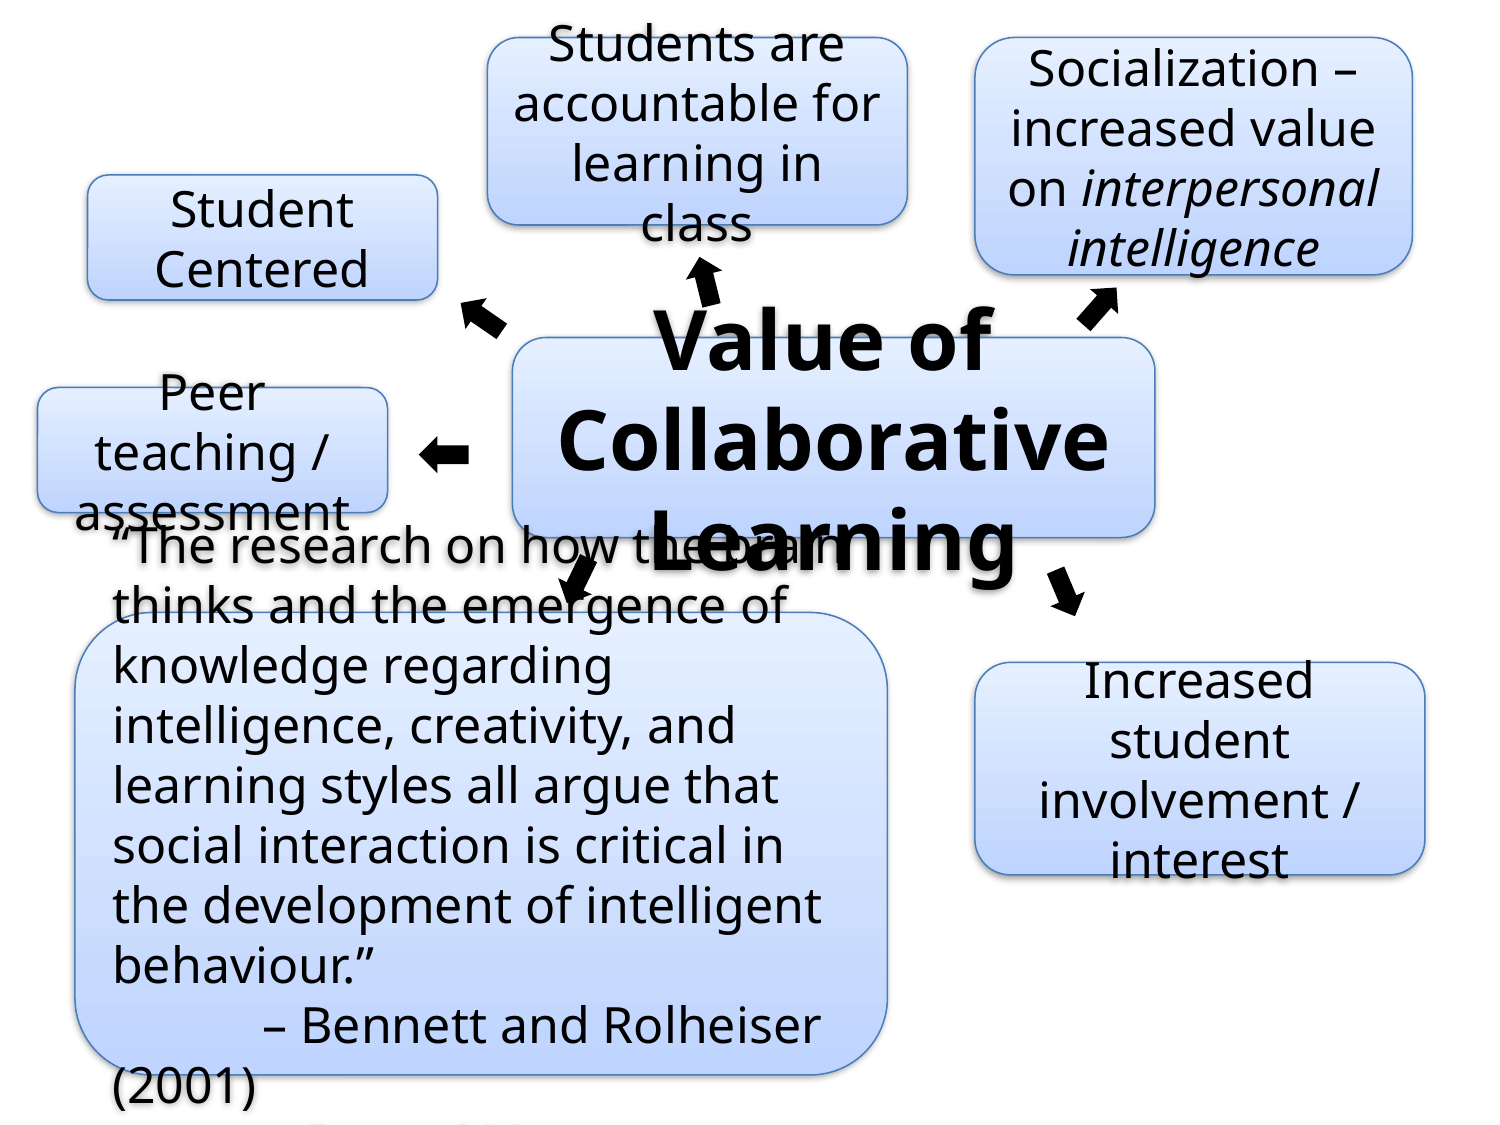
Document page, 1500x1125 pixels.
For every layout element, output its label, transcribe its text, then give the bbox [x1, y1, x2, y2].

text_box Peer teaching / assessment [36, 386, 389, 514]
text_box Increased student involvement / interest [974, 661, 1426, 876]
text_box Students are accountable for learning in class [486, 36, 909, 226]
text_box [1044, 564, 1087, 619]
text_box Student Centered [86, 174, 439, 301]
text_box “The research on how the brain thinks and the emergence of knowledge regarding intelligence, creativity, and learning styles all argue that social interaction is critical in the development of intelligent behaviour.” – Bennett and Rolheiser (2001) Beyond Monet [74, 611, 889, 1076]
text_box Value of Collaborative Learning [511, 336, 1156, 539]
text_box [556, 552, 600, 606]
text_box [684, 254, 725, 310]
text_box [416, 433, 471, 476]
text_box Socialization – increased value on interpersonal intelligence [974, 36, 1414, 276]
text_box [1074, 285, 1121, 334]
text_box [458, 296, 510, 342]
